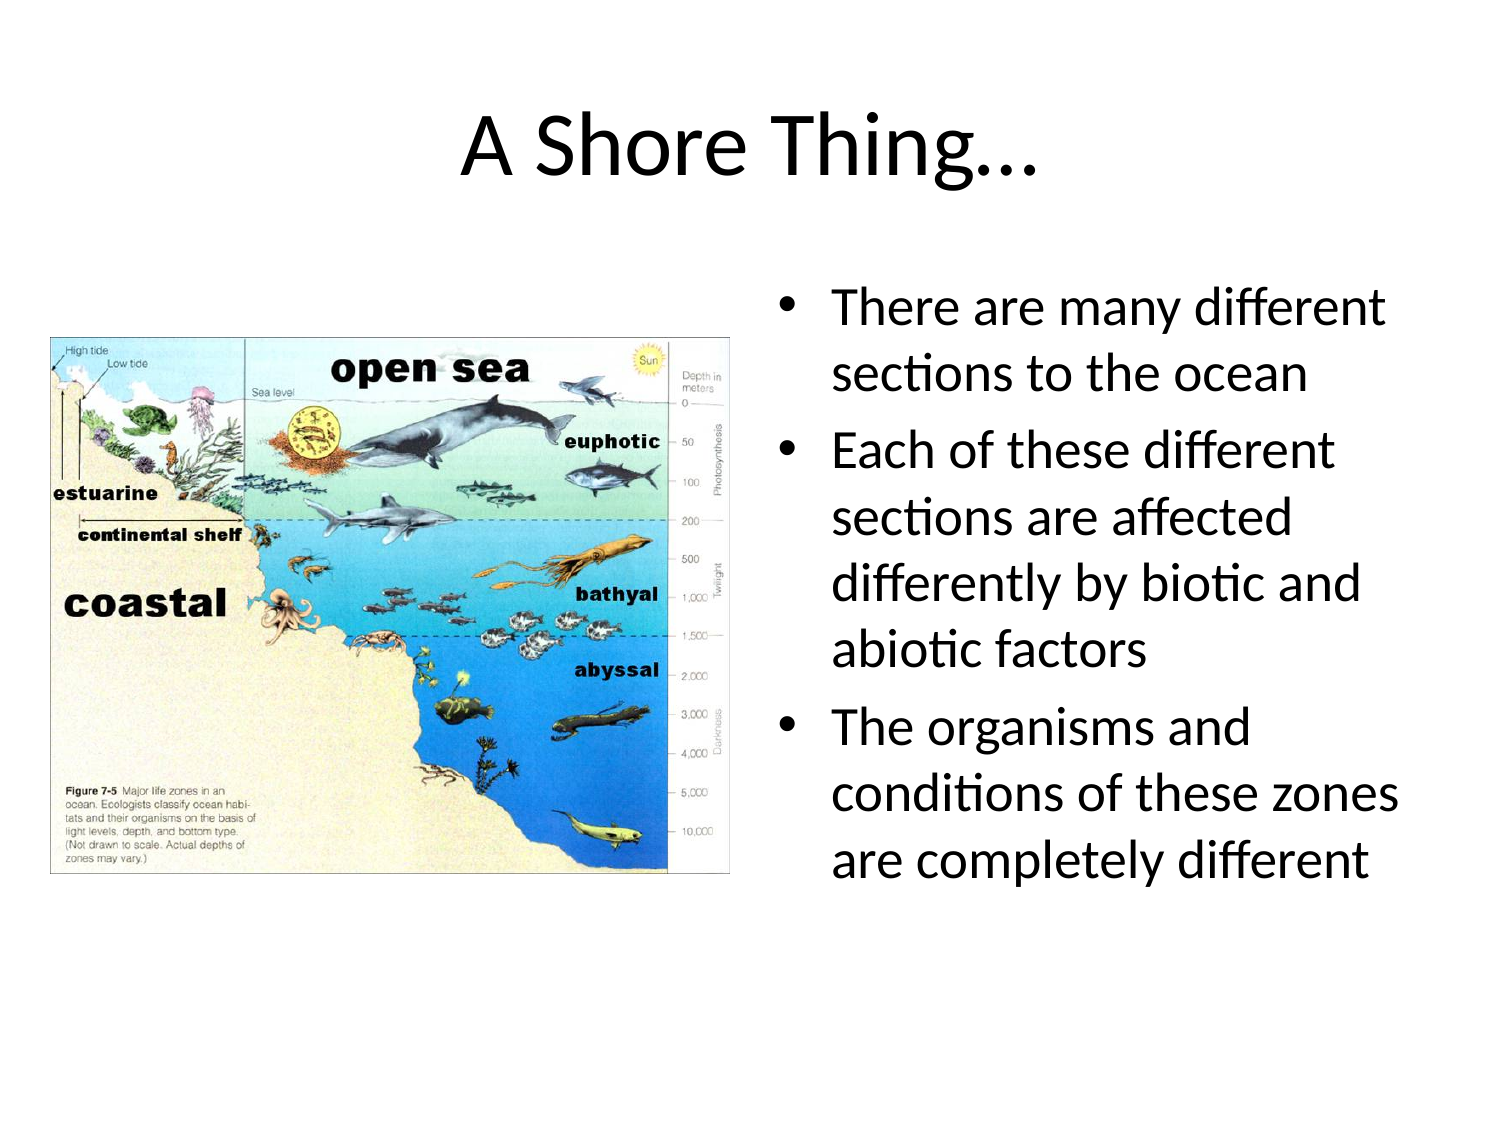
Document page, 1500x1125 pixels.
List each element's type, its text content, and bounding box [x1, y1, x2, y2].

list There are many different sections to the ocean Each of these different sections are affected differently by biotic and abiotic factors The organisms and conditions of these zones are completely different [762, 262, 1425, 1005]
picture [49, 337, 730, 874]
title A Shore Thing… [75, 45, 1425, 233]
